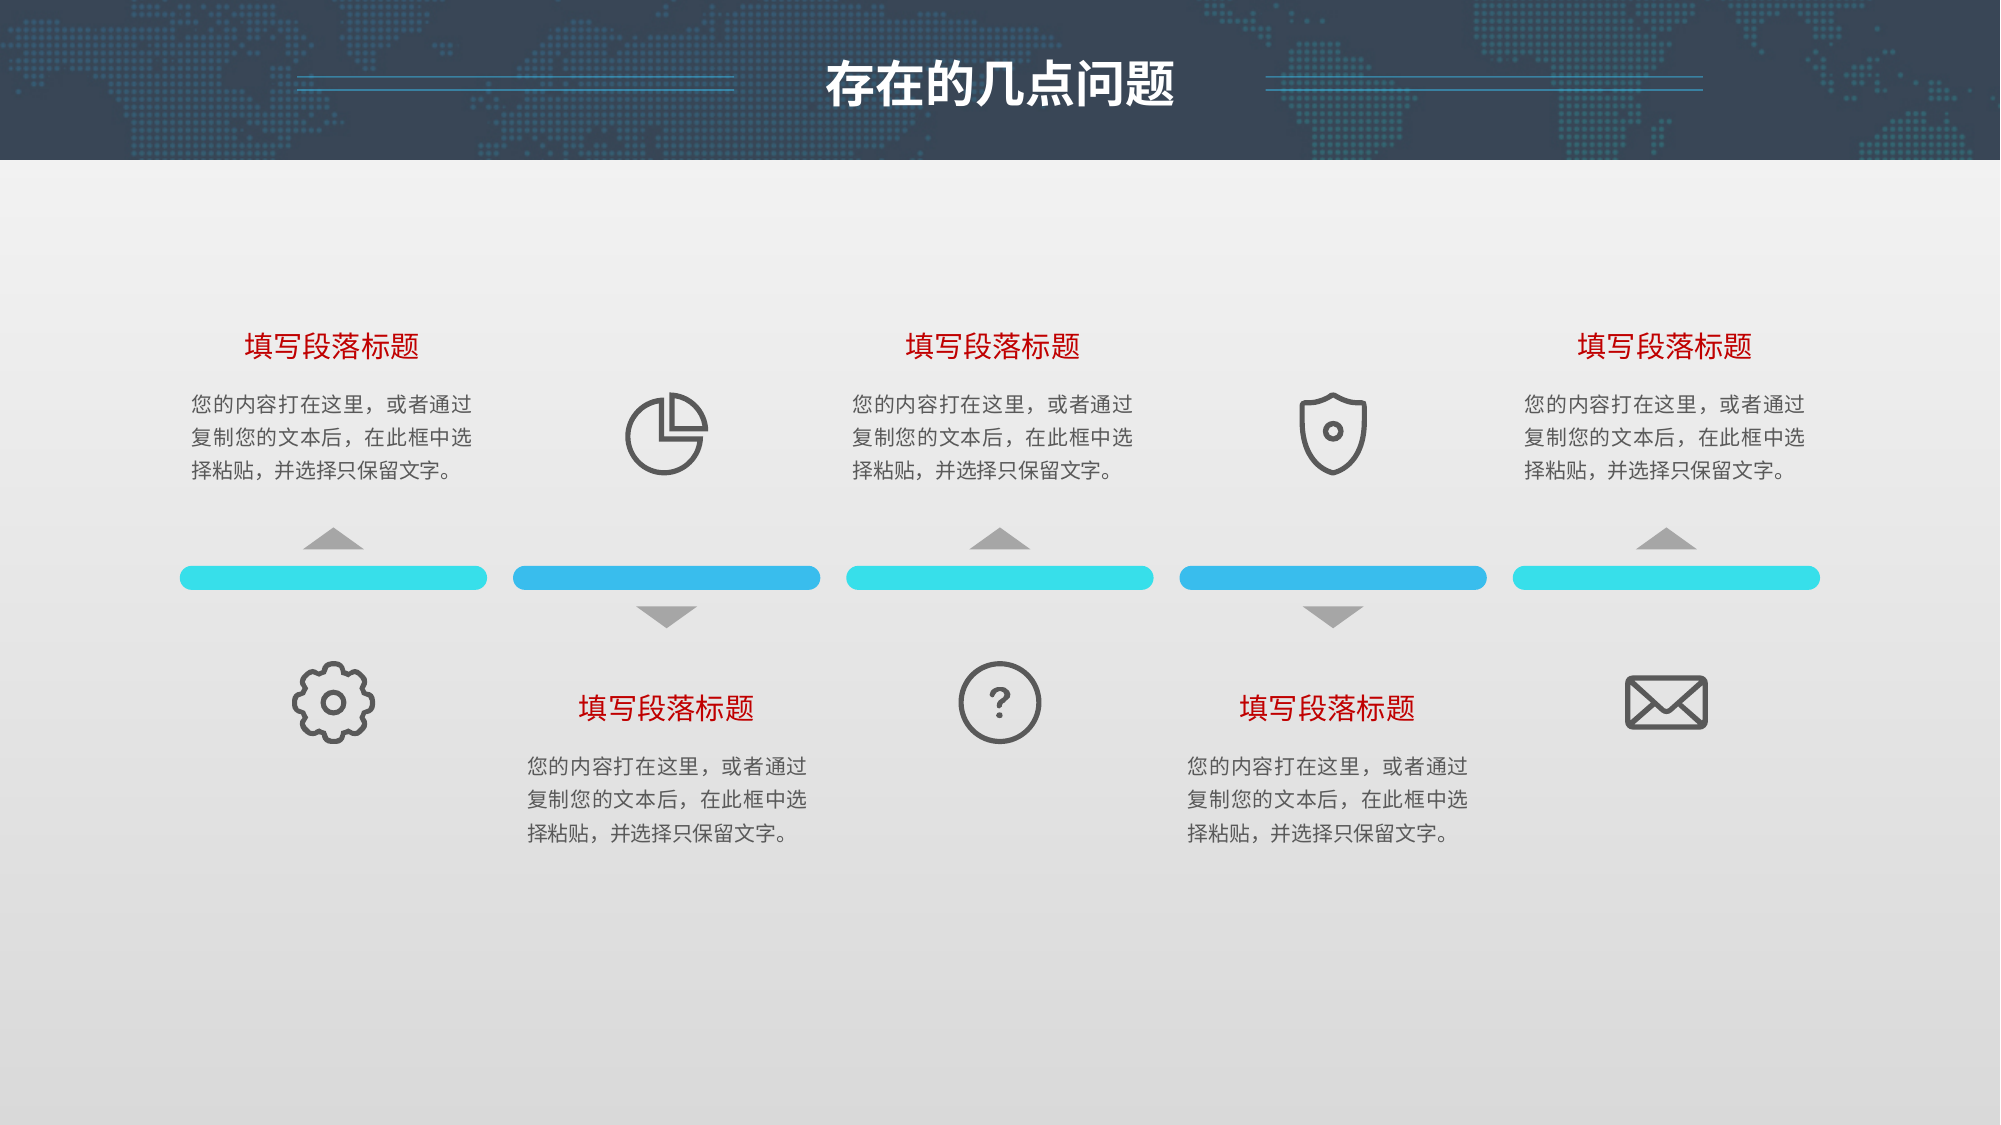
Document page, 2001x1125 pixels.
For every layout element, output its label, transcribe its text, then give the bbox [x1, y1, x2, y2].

text_box [967, 525, 1033, 552]
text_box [296, 76, 1704, 91]
text_box [1633, 525, 1699, 552]
text_box 存在的几点问题 [810, 45, 1190, 75]
text_box 填写段落标题 [1562, 320, 1768, 371]
text_box [1300, 604, 1366, 630]
text_box 填写段落标题 [229, 320, 435, 371]
text_box 填写段落标题 [1224, 683, 1431, 733]
text_box 存在的几点问题 [810, 98, 1190, 121]
text_box [956, 659, 1044, 747]
text_box 您的内容打在这里，或者通过复制您的文本后，在此框中选择粘贴，并选择只保留文字。 [1510, 375, 1821, 491]
text_box 填写段落标题 [890, 320, 1096, 371]
text_box [623, 390, 711, 478]
text_box [510, 563, 823, 592]
text_box [289, 659, 378, 747]
text_box [634, 604, 700, 630]
text_box 您的内容打在这里，或者通过复制您的文本后，在此框中选择粘贴，并选择只保留文字。 [176, 375, 488, 491]
text_box 填写段落标题 [564, 683, 770, 733]
text_box [1297, 390, 1370, 478]
text_box 您的内容打在这里，或者通过复制您的文本后，在此框中选择粘贴，并选择只保留文字。 [1173, 738, 1484, 853]
picture [0, 0, 2000, 161]
text_box 您的内容打在这里，或者通过复制您的文本后，在此框中选择粘贴，并选择只保留文字。 [512, 738, 823, 853]
text_box [1510, 563, 1823, 592]
text_box [844, 563, 1156, 592]
text_box [1177, 563, 1489, 592]
text_box [1623, 673, 1710, 732]
text_box [177, 563, 490, 592]
text_box 您的内容打在这里，或者通过复制您的文本后，在此框中选择粘贴，并选择只保留文字。 [837, 375, 1148, 491]
text_box [300, 525, 366, 552]
